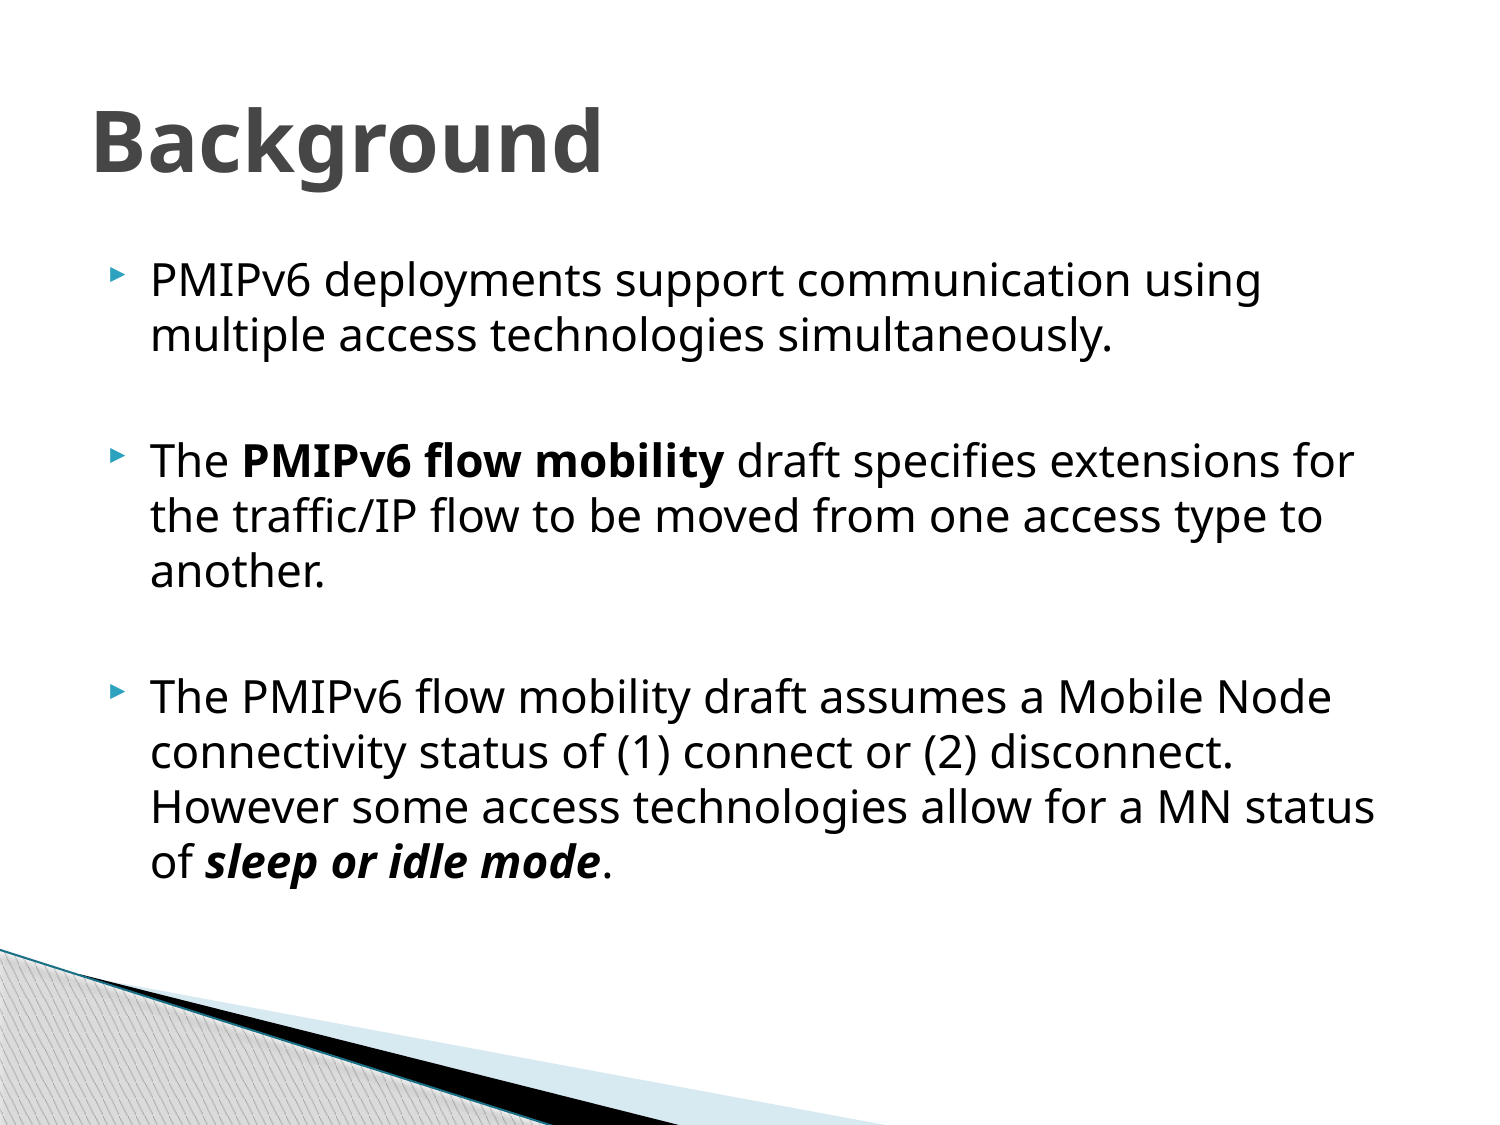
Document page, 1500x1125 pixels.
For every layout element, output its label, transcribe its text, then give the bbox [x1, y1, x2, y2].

title Background [75, 45, 1425, 233]
list PMIPv6 deployments support communication using multiple access technologies simultaneously. The PMIPv6 flow mobility draft specifies extensions for the traffic/IP flow to be moved from one access type to another. The PMIPv6 flow mobility draft assumes a Mobile Node connectivity status of (1) connect or (2) disconnect. However some access technologies allow for a MN status of sleep or idle mode. [75, 243, 1425, 986]
